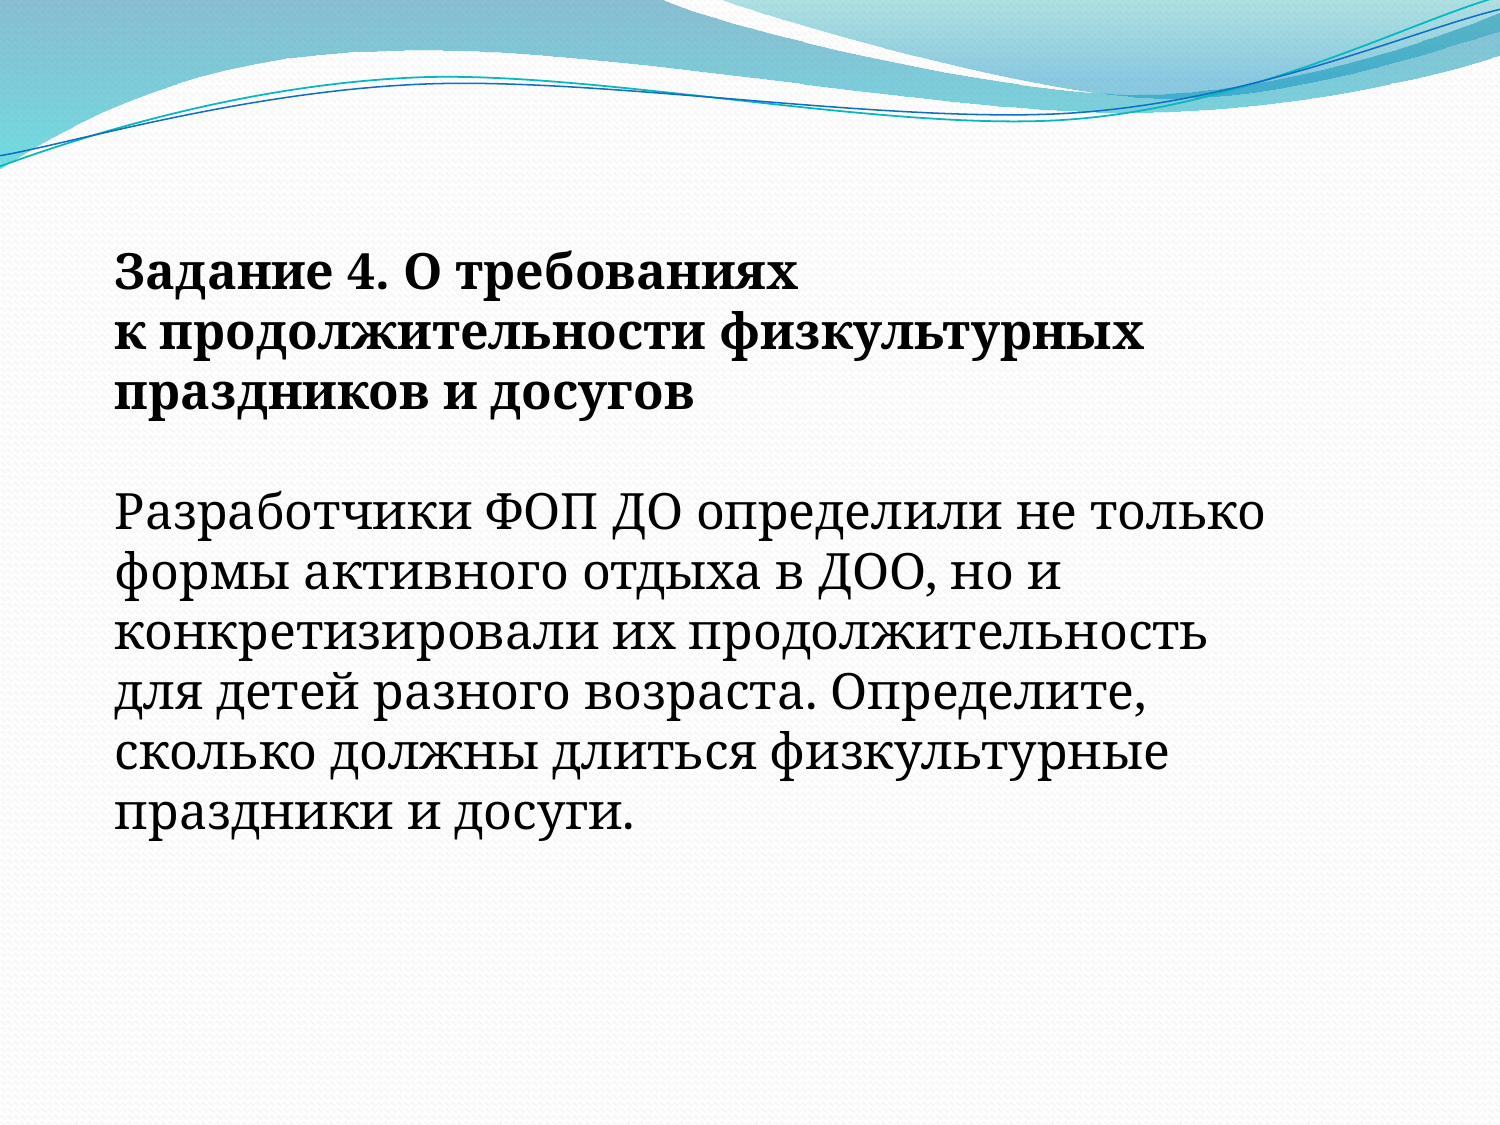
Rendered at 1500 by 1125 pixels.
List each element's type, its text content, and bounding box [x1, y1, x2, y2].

text_box Задание 4. О требованиях к продолжительности физкультурных праздников и досугов Разработчики ФОП ДО определили не только формы активного отдыха в ДОО, но и конкретизировали их продолжительность для детей разного возраста. Определите, сколько должны длиться физкультурные праздники и досуги. [100, 231, 1353, 907]
